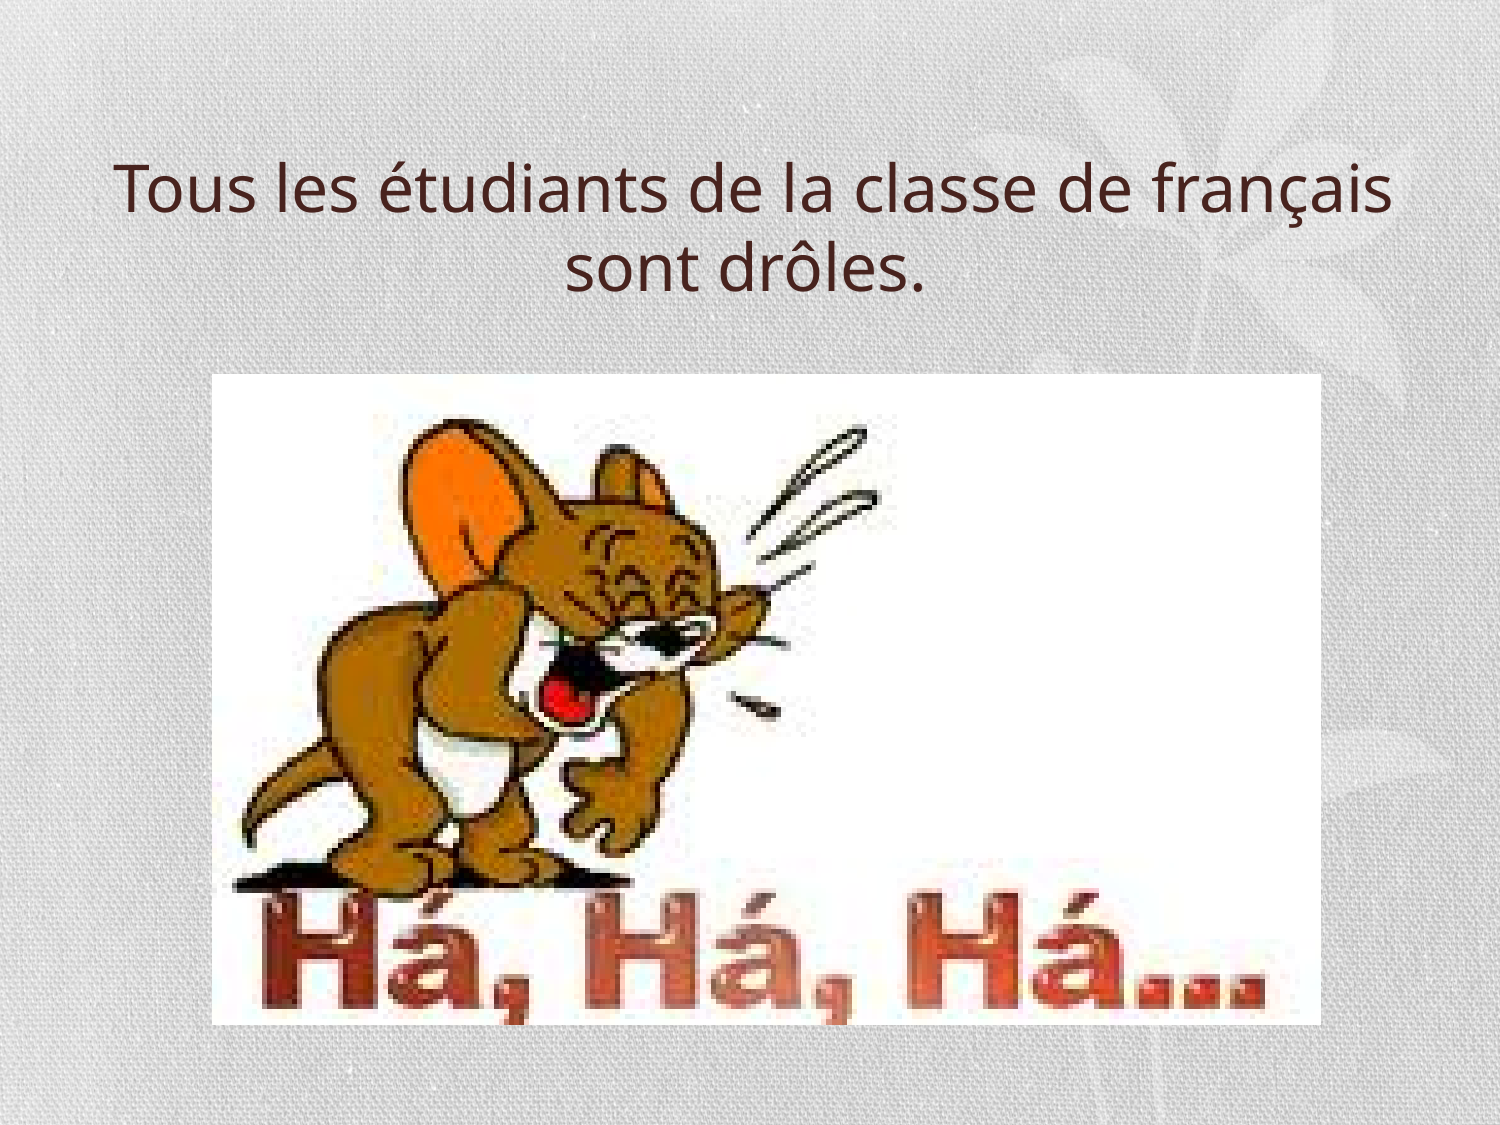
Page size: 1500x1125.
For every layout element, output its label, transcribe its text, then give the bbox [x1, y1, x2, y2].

title Tous les étudiants de la classe de français sont drôles. [50, 137, 1460, 313]
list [212, 374, 1322, 1026]
